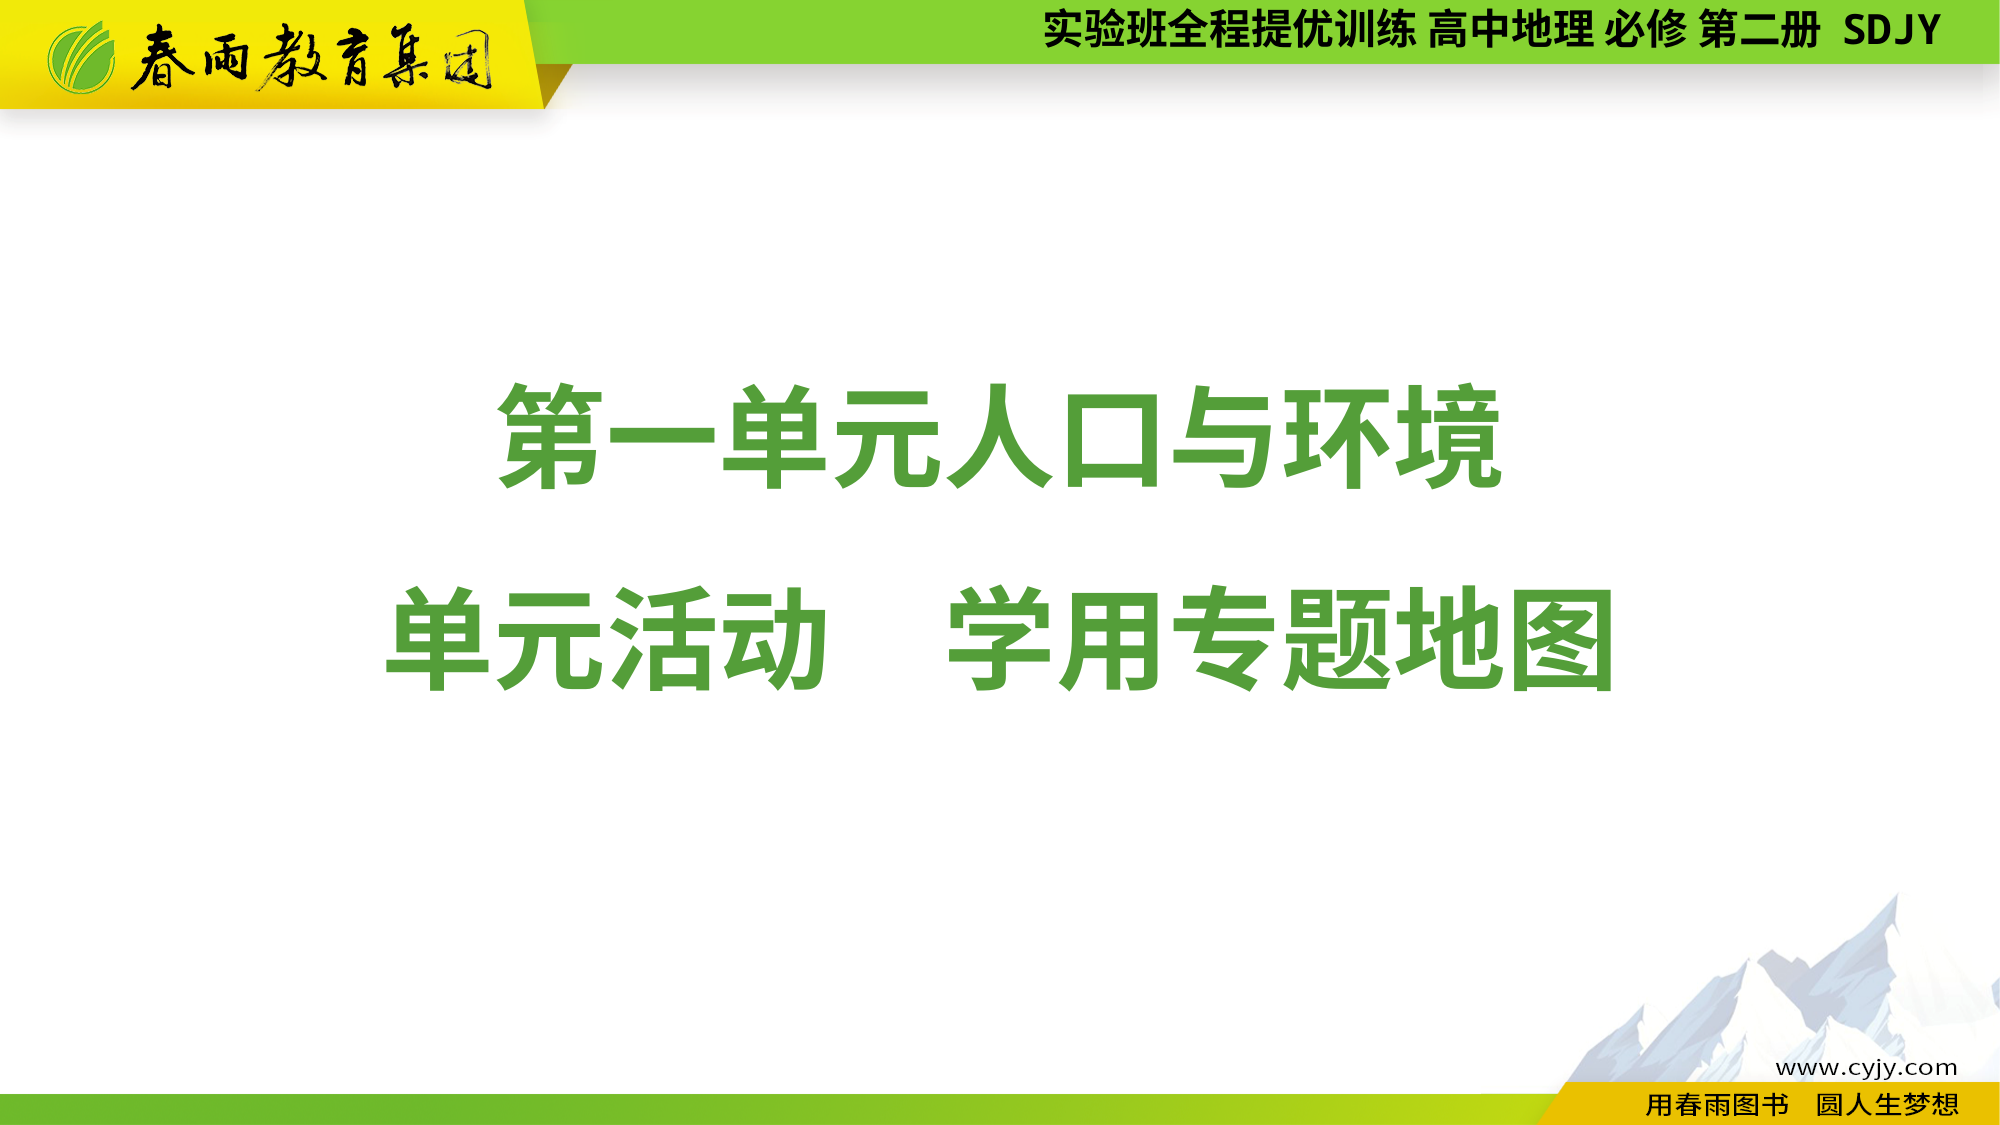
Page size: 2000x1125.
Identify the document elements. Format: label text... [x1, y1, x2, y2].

text_box 第一单元人口与环境 单元活动 学用专题地图 [54, 291, 1946, 712]
picture [0, 0, 2000, 1125]
